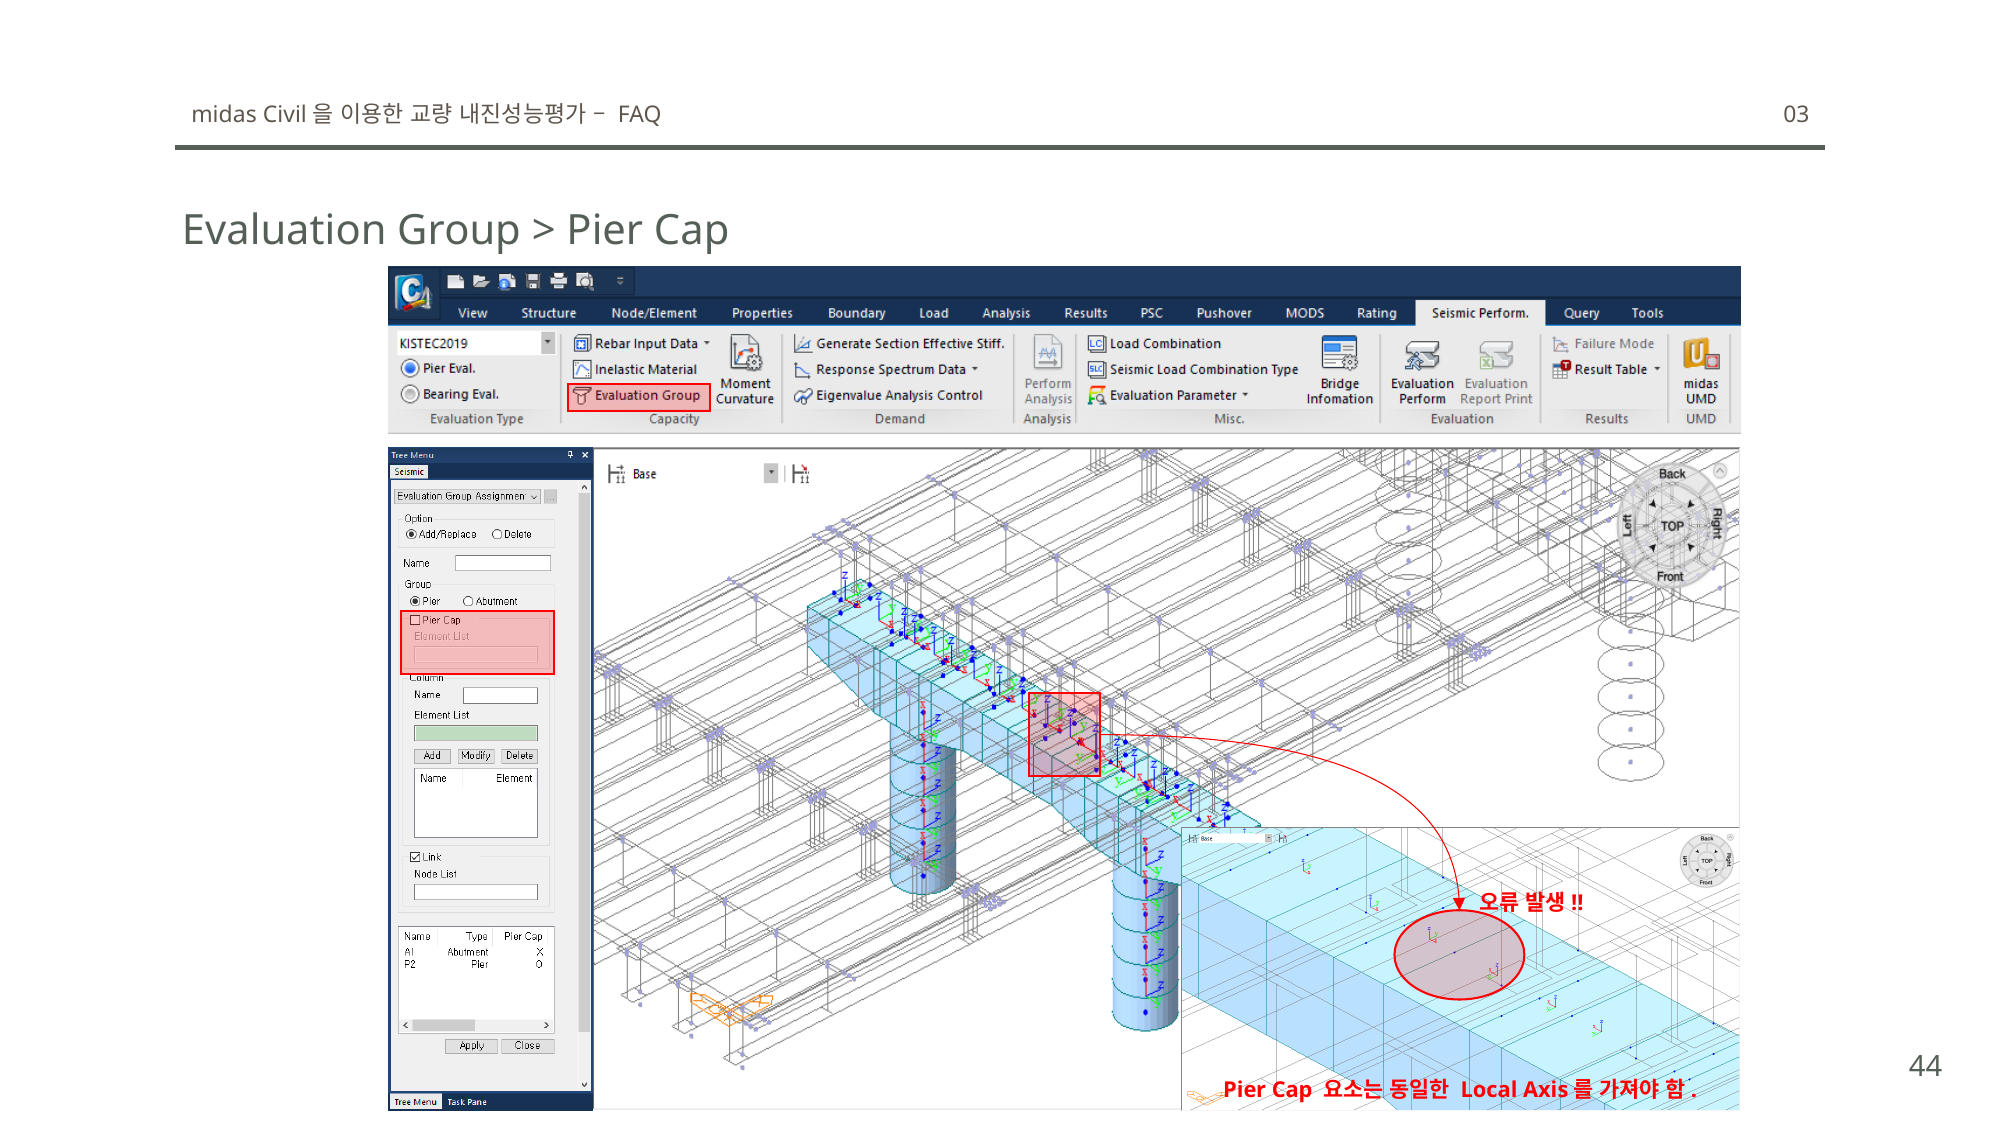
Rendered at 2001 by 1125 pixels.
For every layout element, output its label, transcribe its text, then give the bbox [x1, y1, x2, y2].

picture [388, 447, 1741, 1111]
text_box 44 [1894, 1039, 1958, 1090]
text_box Evaluation Group > Pier Cap [167, 195, 745, 260]
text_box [167, 91, 1825, 135]
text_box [1099, 734, 1460, 911]
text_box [388, 266, 1741, 434]
